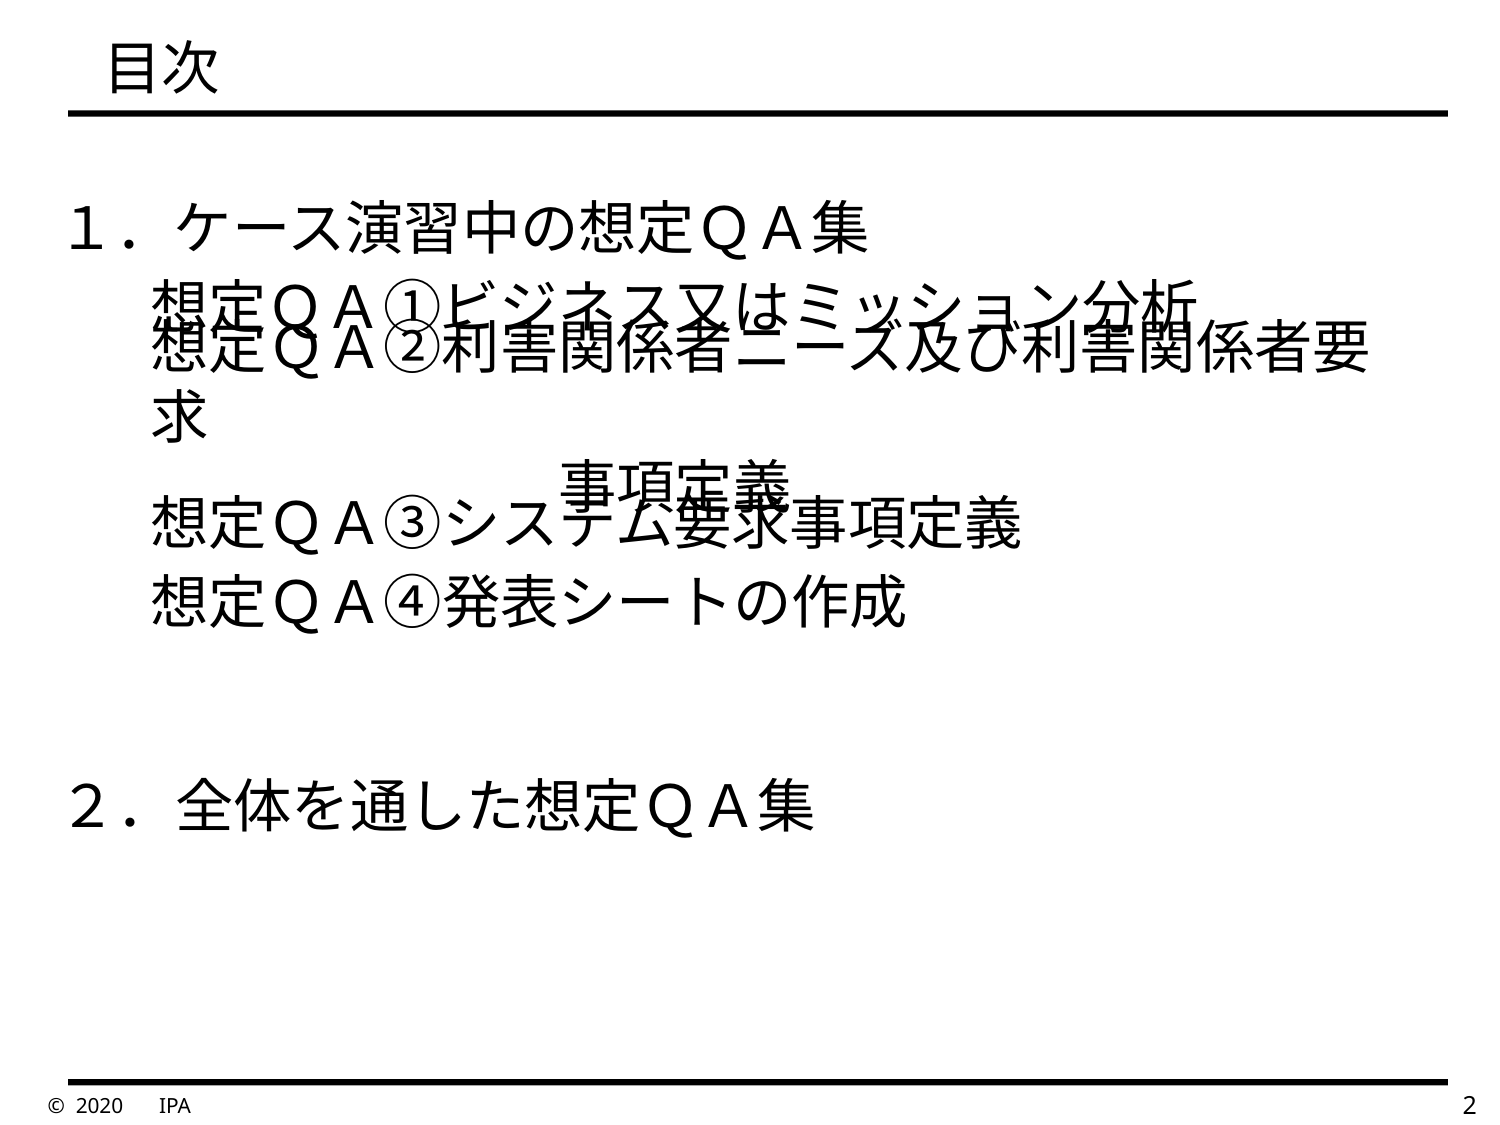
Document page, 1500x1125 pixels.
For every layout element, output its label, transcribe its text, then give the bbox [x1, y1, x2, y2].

list １．ケース演習中の想定ＱＡ集 [42, 162, 1458, 273]
text_box 想定ＱＡ④発表シートの作成 [135, 558, 1327, 642]
text_box ２．全体を通した想定ＱＡ集 [43, 741, 1459, 835]
text_box 想定ＱＡ②利害関係者ニーズ及び利害関係者要求 事項定義 [135, 373, 1412, 457]
title 目次 [88, 19, 1235, 114]
text_box 想定ＱＡ①ビジネス又はミッション分析 [135, 262, 1366, 348]
text_box 想定ＱＡ③システム要求事項定義 [135, 479, 1327, 558]
